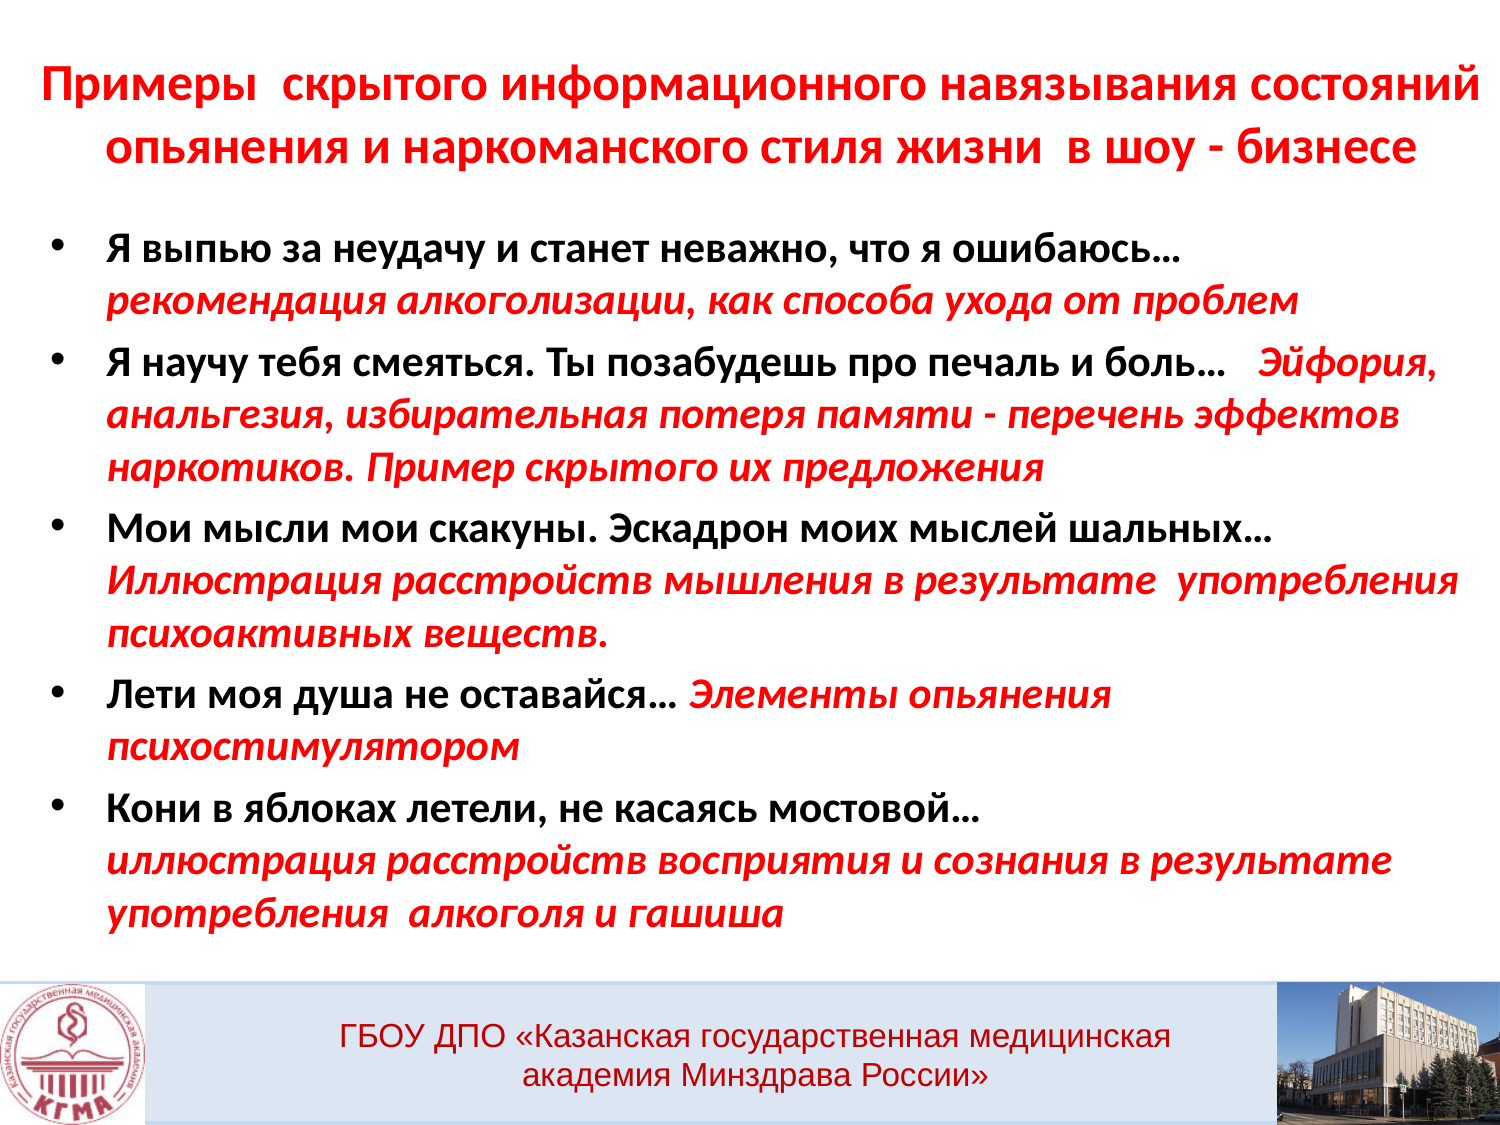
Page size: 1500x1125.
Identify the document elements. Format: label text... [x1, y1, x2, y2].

list Я выпью за неудачу и станет неважно, что я ошибаюсь… рекомендация алкоголизации, как способа ухода от проблем Я научу тебя смеяться. Ты позабудешь про печаль и боль… Эйфория, анальгезия, избирательная потеря памяти - перечень эффектов наркотиков. Пример скрытого их предложения Мои мысли мои скакуны. Эскадрон моих мыслей шальных… Иллюстрация расстройств мышления в результате употребления психоактивных веществ. Лети моя душа не оставайся… Элементы опьянения психостимулятором Кони в яблоках летели, не касаясь мостовой… иллюстрация расстройств восприятия и сознания в результате употребления алкоголя и гашиша [35, 210, 1477, 981]
picture [1277, 982, 1500, 1125]
text_box ГБОУ ДПО «Казанская государственная медицинская академия Минздрава России» [316, 1006, 1196, 1101]
picture [0, 984, 145, 1125]
title Примеры скрытого информационного навязывания состояний опьянения и наркоманского стиля жизни в шоу - бизнесе [23, 23, 1500, 200]
text_box [0, 981, 1278, 1125]
